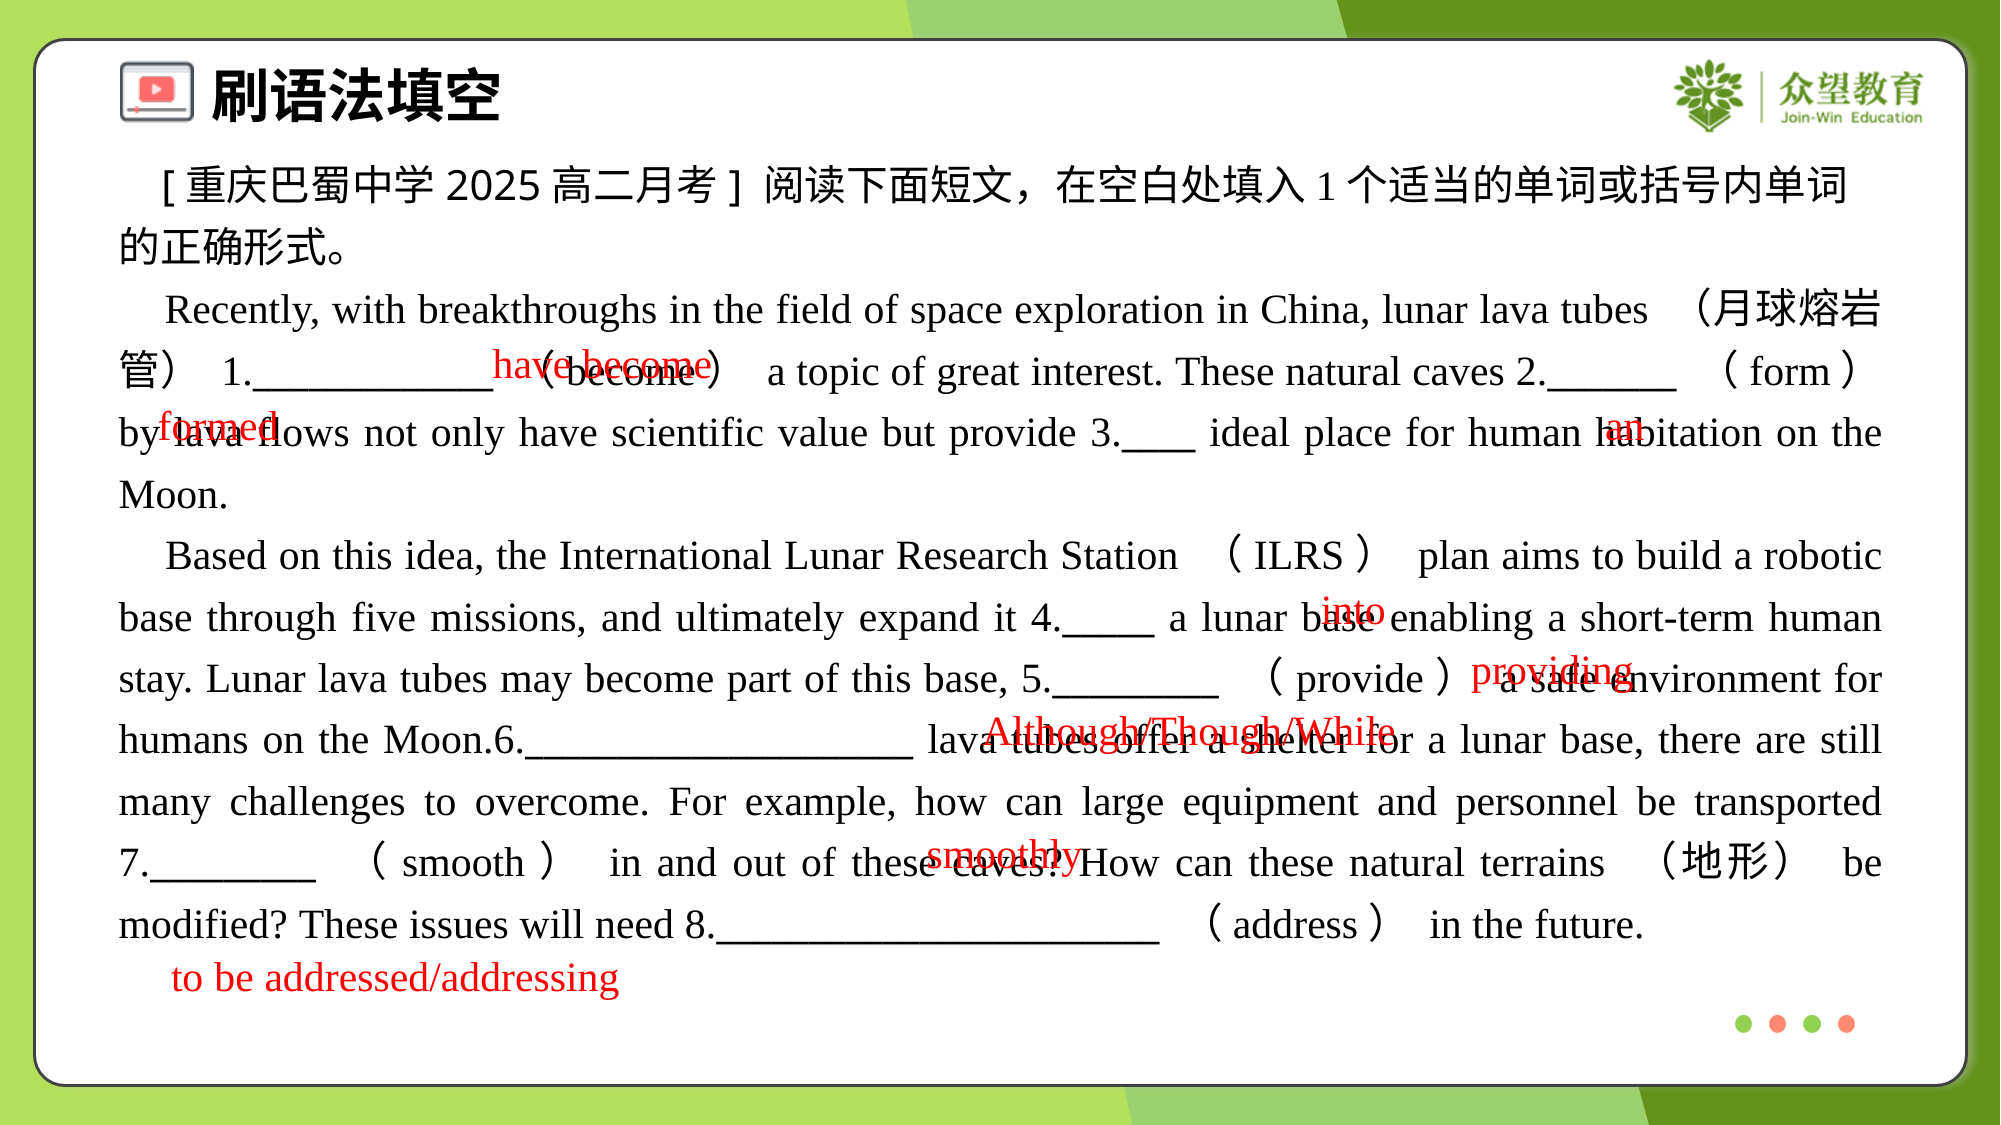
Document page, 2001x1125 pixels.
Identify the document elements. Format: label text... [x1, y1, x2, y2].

text_box have become [483, 325, 722, 383]
text_box formed [153, 387, 283, 445]
text_box into [1316, 571, 1391, 629]
text_box providing [1467, 631, 1639, 689]
picture [0, 0, 2000, 1125]
text_box smoothly [922, 815, 1087, 873]
text_box to be addressed/addressing [157, 938, 634, 996]
text_box an [1600, 387, 1650, 445]
text_box Although/Though/While [978, 692, 1400, 750]
text_box [重庆巴蜀中学2025高二月考] 阅读下面短文，在空白处填入1个适当的单词或括号内单词的正确形式。 Recently, with breakthroughs in the field of space exploration in China, lunar lava tubes （月球熔岩管） 1._____________ （become） a topic of great interest. These natural caves 2._______ （form） by lava flows not only have scientific value but provide 3.____ ideal place for human habitation on the Moon. Based on this idea, the International Lunar Research Station （ILRS） plan aims to build a robotic base through five missions, and ultimately expand it 4._____ a lunar base enabling a short-term human stay. Lunar lava tubes may become part of this base, 5._________ （provide） a safe environment for humans on the Moon.6._____________________ lava tubes offer a shelter for a lunar base, there are still many challenges to overcome. For example, how can large equipment and personnel be transported 7._________ （smooth） in and out of these caves? How can these natural terrains （地形） be modified? These issues will need 8.________________________ （address） in the future. [118, 147, 1883, 1009]
